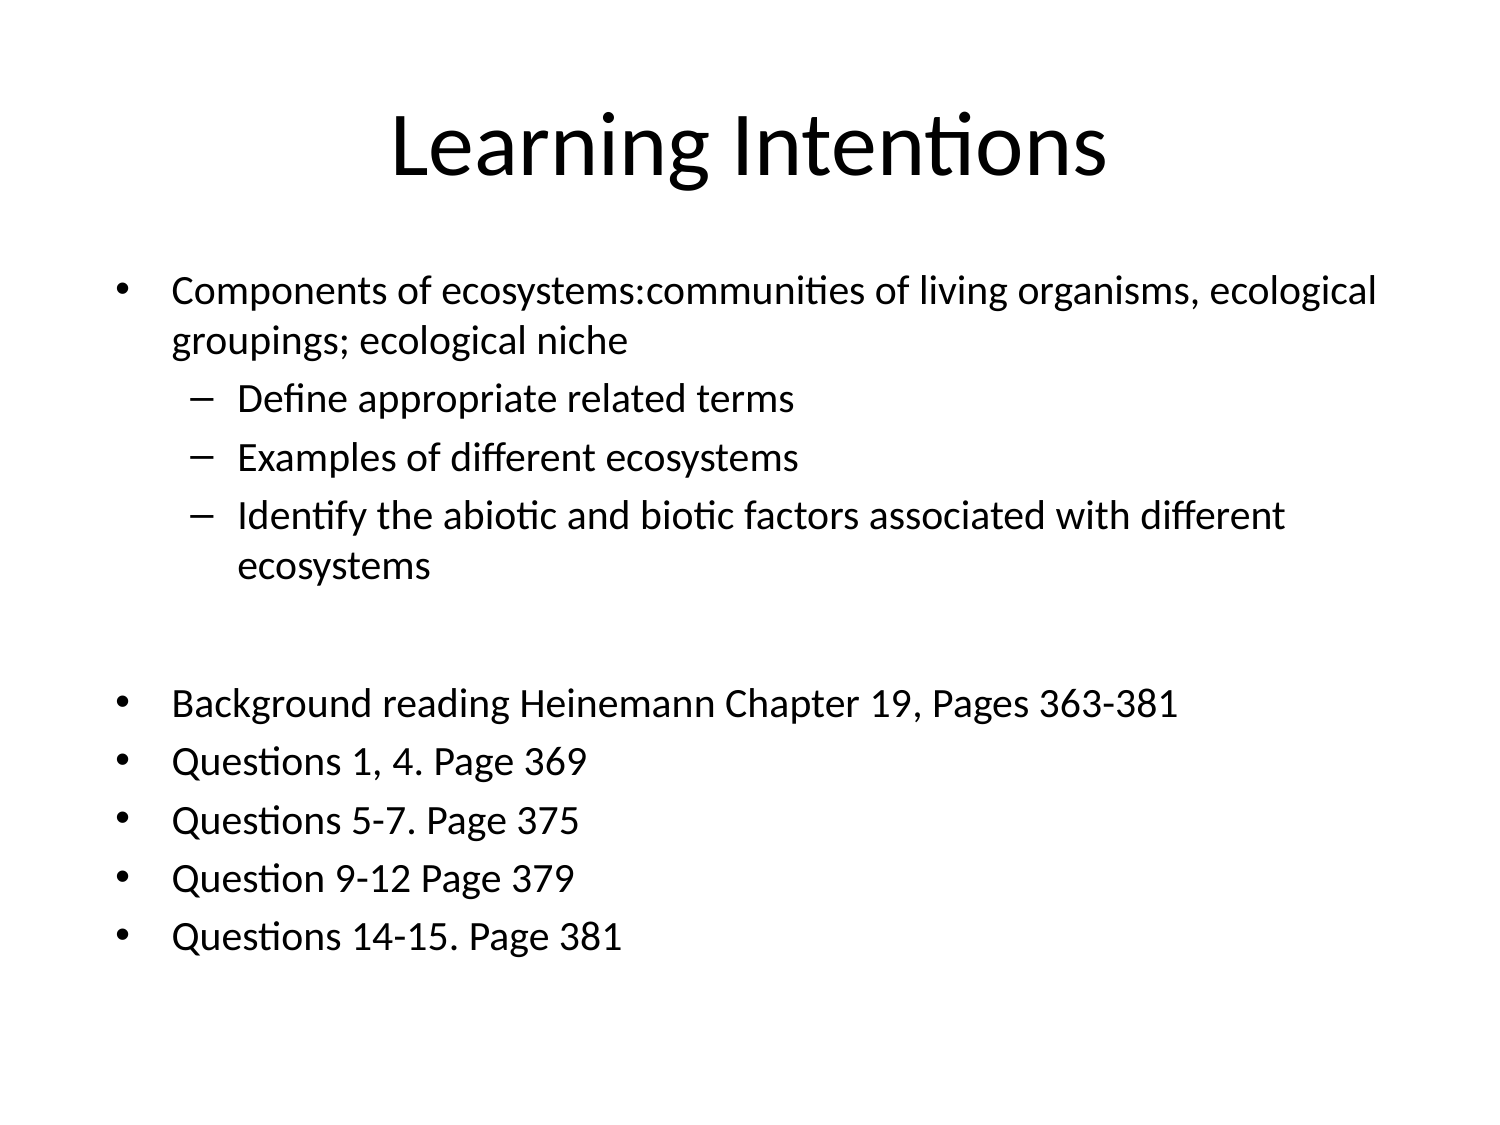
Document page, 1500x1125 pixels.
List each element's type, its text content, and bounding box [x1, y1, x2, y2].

list Components of ecosystems:communities of living organisms, ecological groupings; ecological niche Define appropriate related terms Examples of different ecosystems Identify the abiotic and biotic factors associated with different ecosystems Background reading Heinemann Chapter 19, Pages 363-381 Questions 1, 4. Page 369 Questions 5-7. Page 375 Question 9-12 Page 379 Questions 14-15. Page 381 [100, 255, 1451, 947]
title Learning Intentions [74, 44, 1426, 233]
